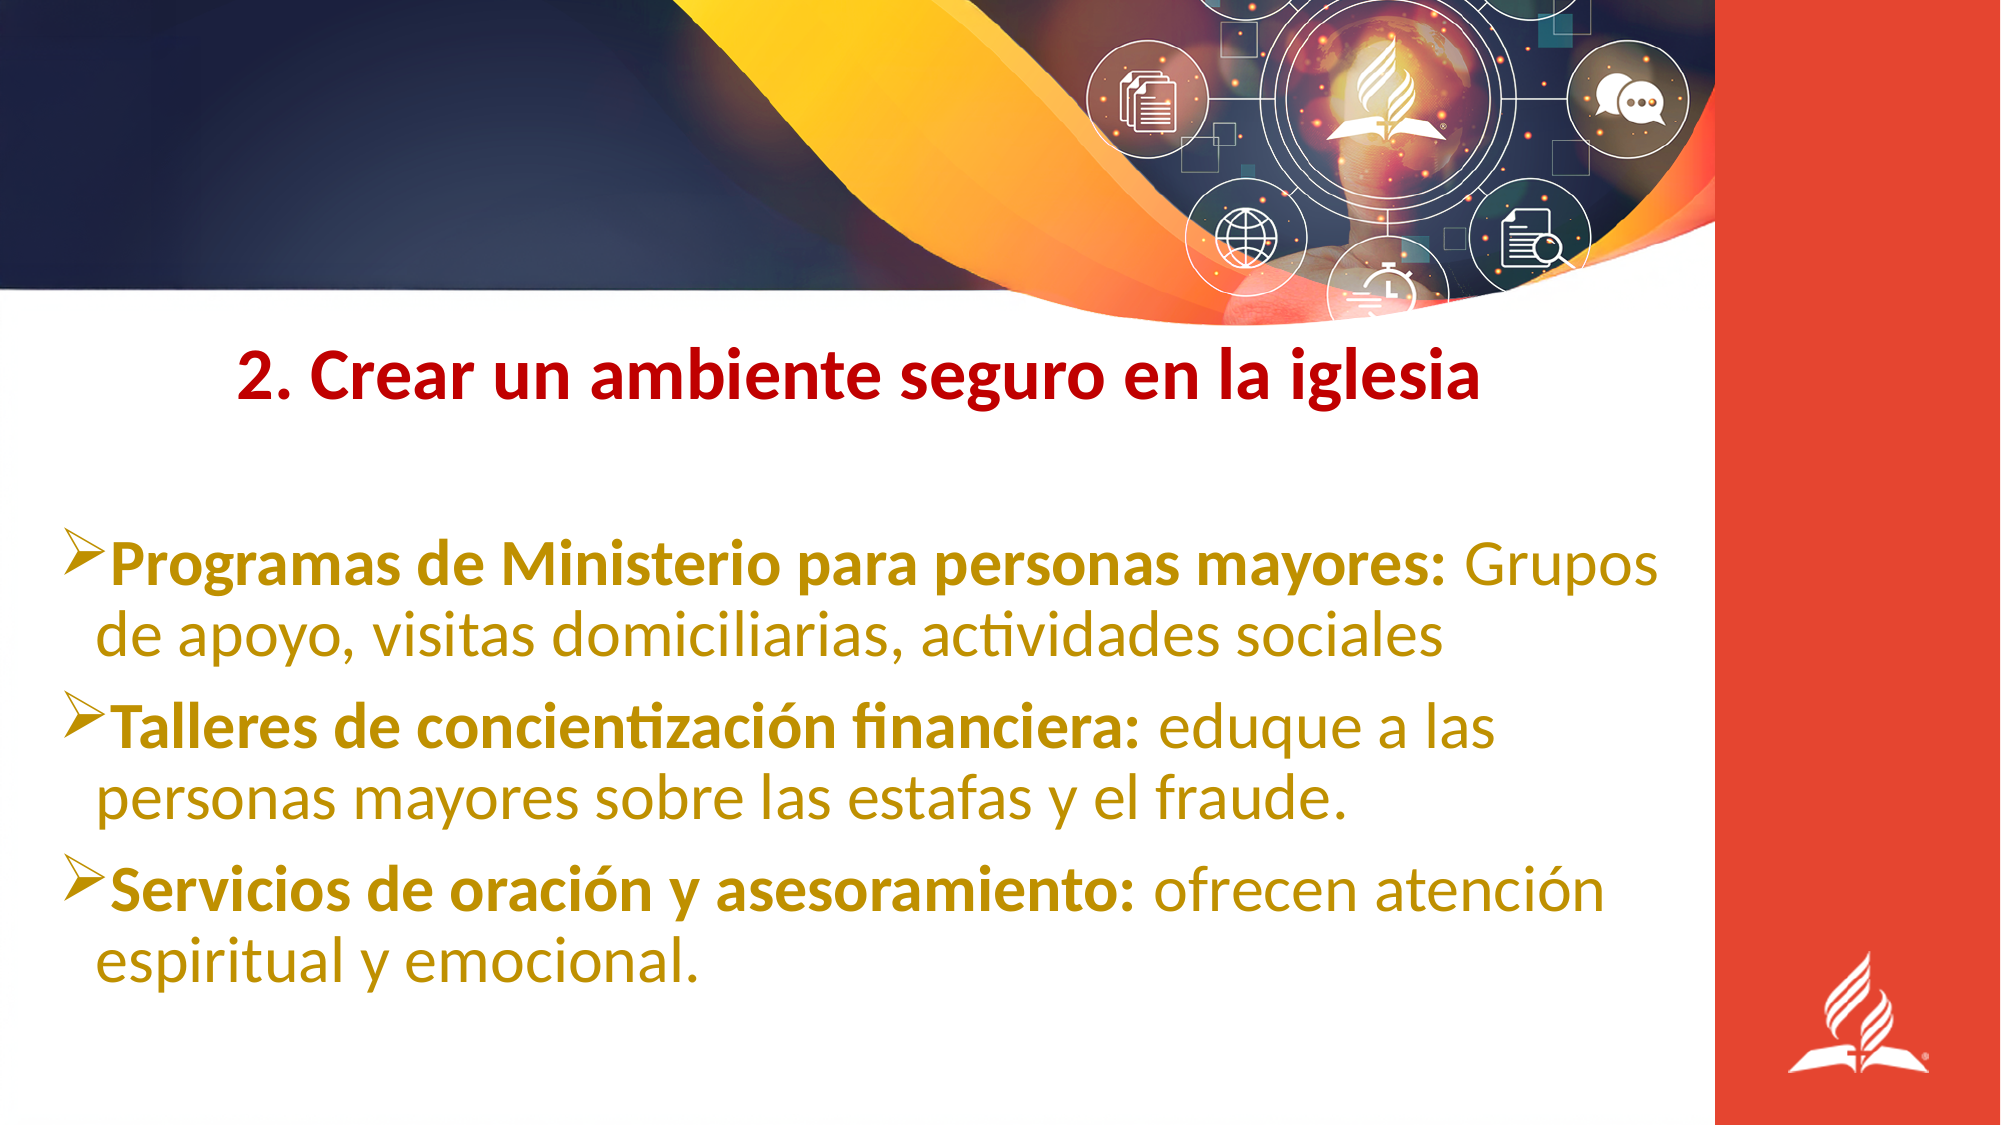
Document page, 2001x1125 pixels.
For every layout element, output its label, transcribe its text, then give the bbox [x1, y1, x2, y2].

picture [0, 0, 2001, 1125]
list 2. Crear un ambiente seguro en la iglesia Programas de Ministerio para personas mayores: Grupos de apoyo, visitas domiciliarias, actividades sociales Talleres de concientización financiera: eduque a las personas mayores sobre las estafas y el fraude. Servicios de oración y asesoramiento: ofrecen atención espiritual y emocional. [43, 328, 1678, 1070]
title [43, 35, 1272, 254]
